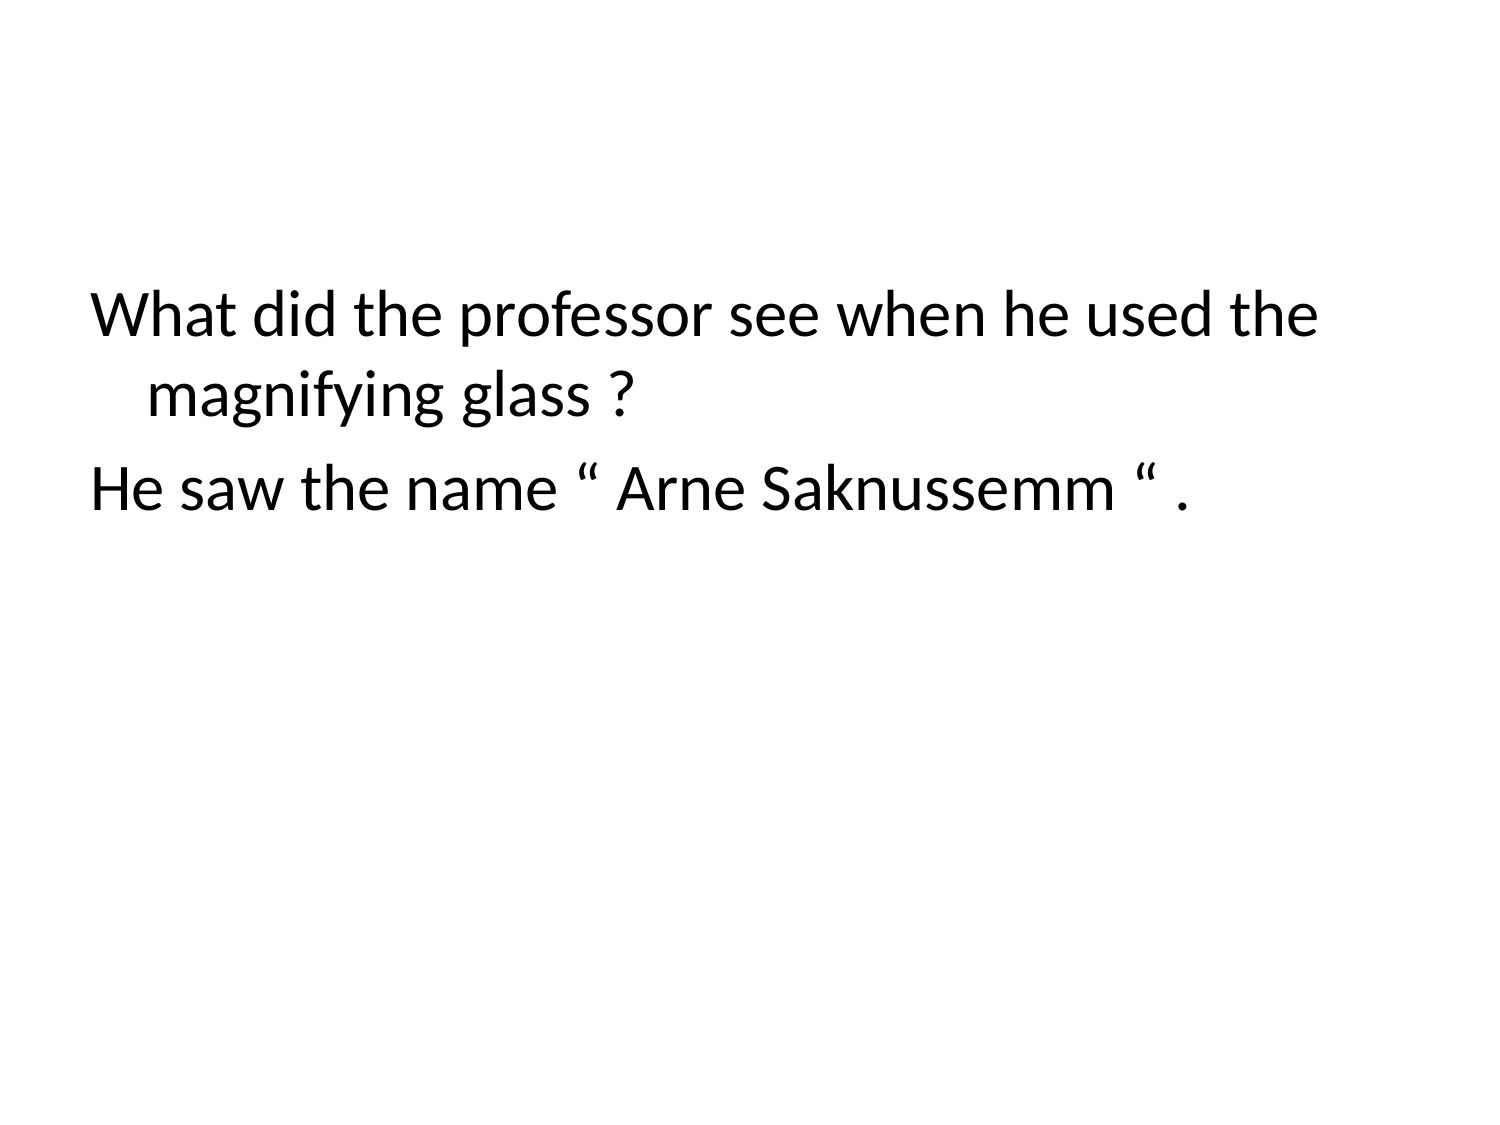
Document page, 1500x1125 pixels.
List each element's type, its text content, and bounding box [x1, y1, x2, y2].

list What did the professor see when he used the magnifying glass ? He saw the name “ Arne Saknussemm “ . [75, 262, 1425, 1005]
